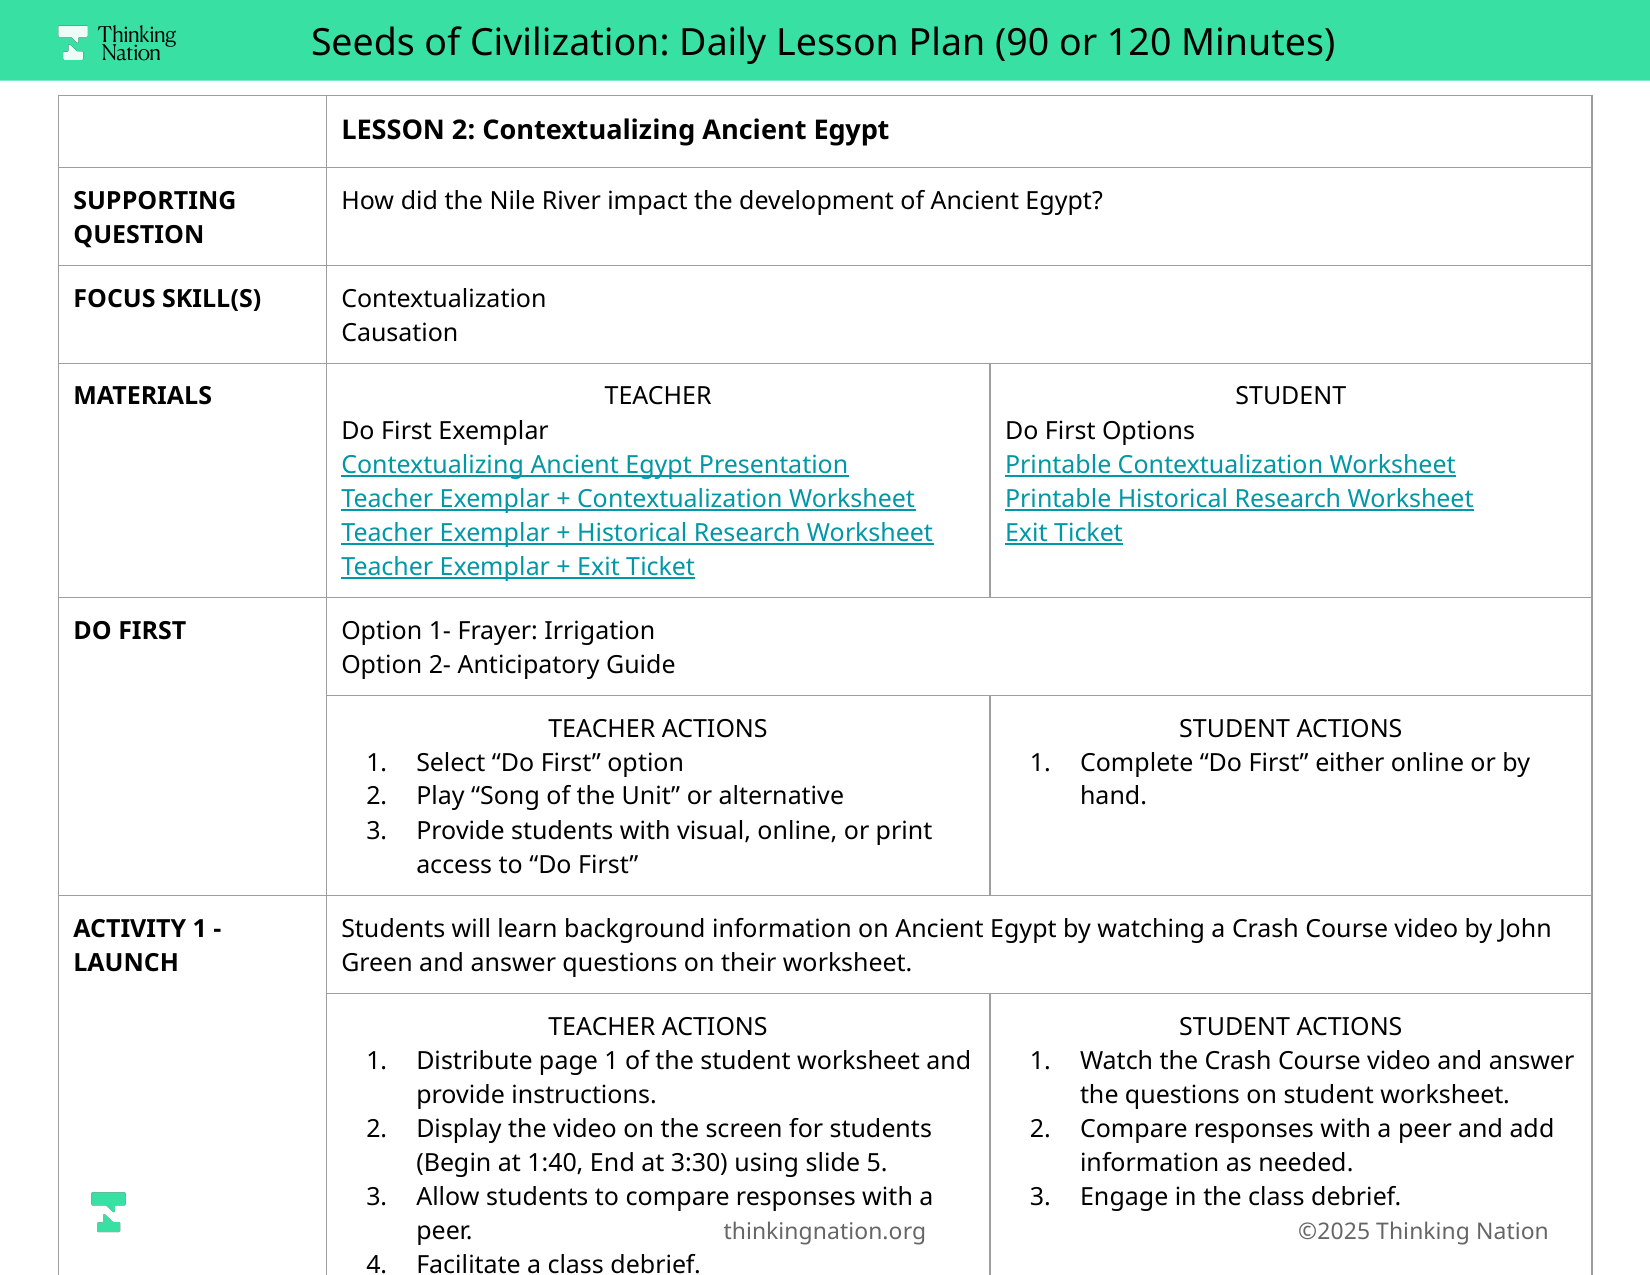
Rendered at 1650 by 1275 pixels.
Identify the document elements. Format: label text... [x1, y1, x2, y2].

text_box Seeds of Civilization: Daily Lesson Plan (90 or 120 Minutes) [0, 0, 1650, 81]
table_cell Contextualization Causation [327, 266, 1591, 363]
table_cell TEACHER ACTIONS Distribute page 1 of the student worksheet and provide instructions. Display the video on the screen for students (Begin at 1:40, End at 3:30) using slide 5. Allow students to compare responses with a peer. Facilitate a class debrief. [327, 994, 989, 1275]
table_cell Students will learn background information on Ancient Egypt by watching a Crash Course video by John Green and answer questions on their worksheet. [327, 896, 1591, 993]
table_cell FOCUS SKILL(S) [59, 266, 326, 363]
table_cell How did the Nile River impact the development of Ancient Egypt? [327, 168, 1591, 265]
table_cell STUDENT ACTIONS Watch the Crash Course video and answer the questions on student worksheet. Compare responses with a peer and add information as needed. Engage in the class debrief. [991, 994, 1591, 1275]
table_header LESSON 2: Contextualizing Ancient Egypt [327, 96, 1591, 167]
table_cell TEACHER Do First Exemplar Contextualizing Ancient Egypt Presentation Teacher Exemplar + Contextualization Worksheet Teacher Exemplar + Historical Research Worksheet Teacher Exemplar + Exit Ticket [327, 364, 989, 597]
table_cell Option 1- Frayer: Irrigation Option 2- Anticipatory Guide [327, 598, 1591, 695]
picture [45, 14, 180, 85]
table_cell ACTIVITY 1 - LAUNCH [59, 896, 326, 1275]
picture [80, 1184, 136, 1240]
table_cell MATERIALS [59, 364, 326, 597]
table_header [59, 96, 326, 167]
table_cell STUDENT ACTIONS Complete “Do First” either online or by hand. [991, 696, 1591, 895]
table_cell SUPPORTING QUESTION [59, 168, 326, 265]
table_cell STUDENT Do First Options Printable Contextualization Worksheet Printable Historical Research Worksheet Exit Ticket [991, 364, 1591, 597]
table_cell TEACHER ACTIONS Select “Do First” option Play “Song of the Unit” or alternative Provide students with visual, online, or print access to “Do First” [327, 696, 989, 895]
table_cell DO FIRST [59, 598, 326, 895]
